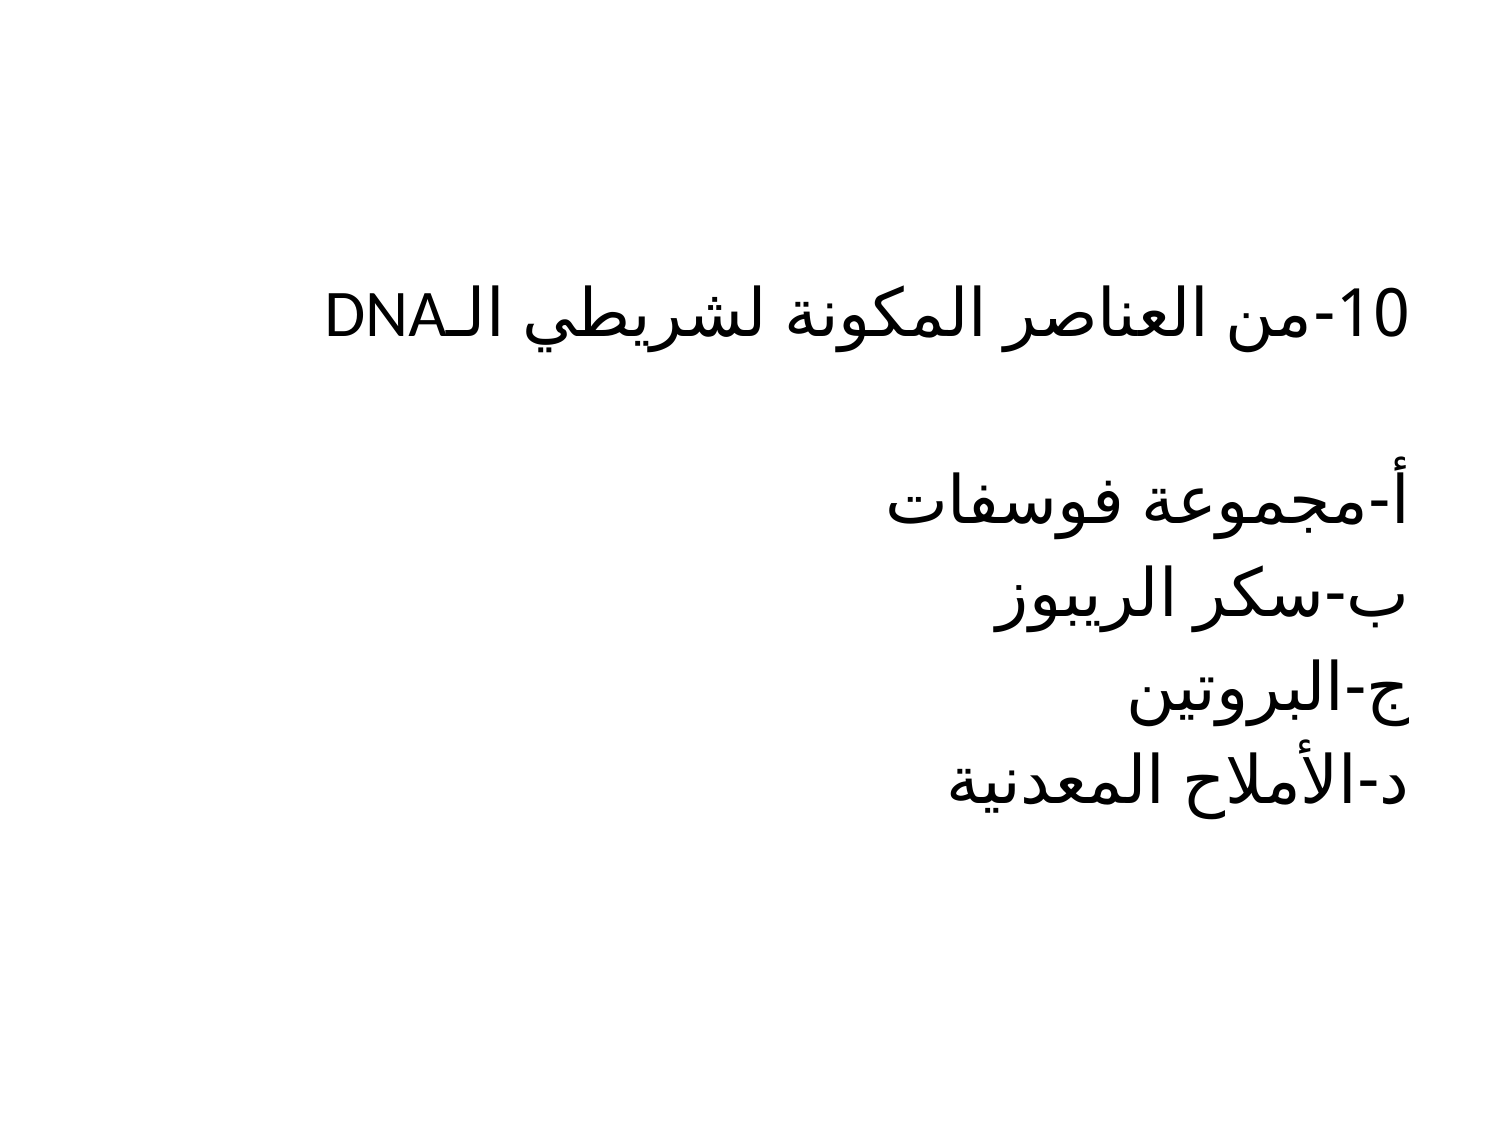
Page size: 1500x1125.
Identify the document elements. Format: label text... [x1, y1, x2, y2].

list 10-من العناصر المكونة لشريطي الـDNA أ-مجموعة فوسفات ب-سكر الريبوز ج-البروتين د-الأملاح المعدنية [75, 262, 1425, 1005]
